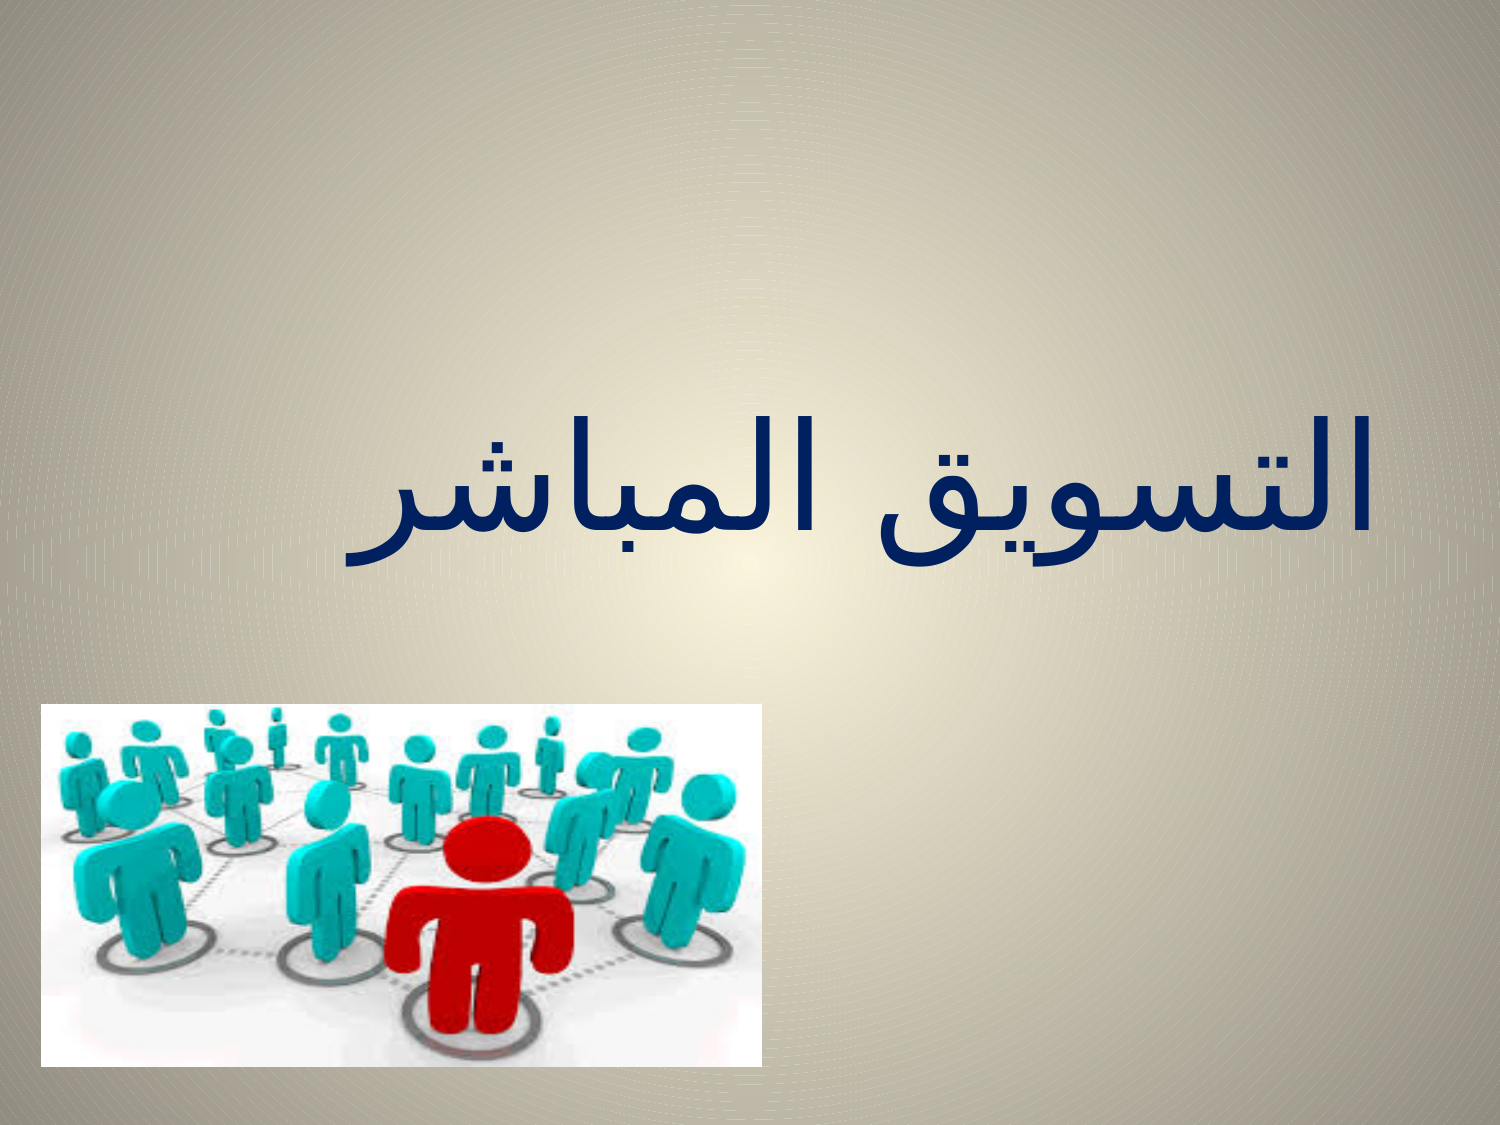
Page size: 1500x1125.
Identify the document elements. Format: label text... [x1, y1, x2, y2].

picture [41, 703, 763, 1067]
title التسويق المباشر [29, 349, 1400, 591]
